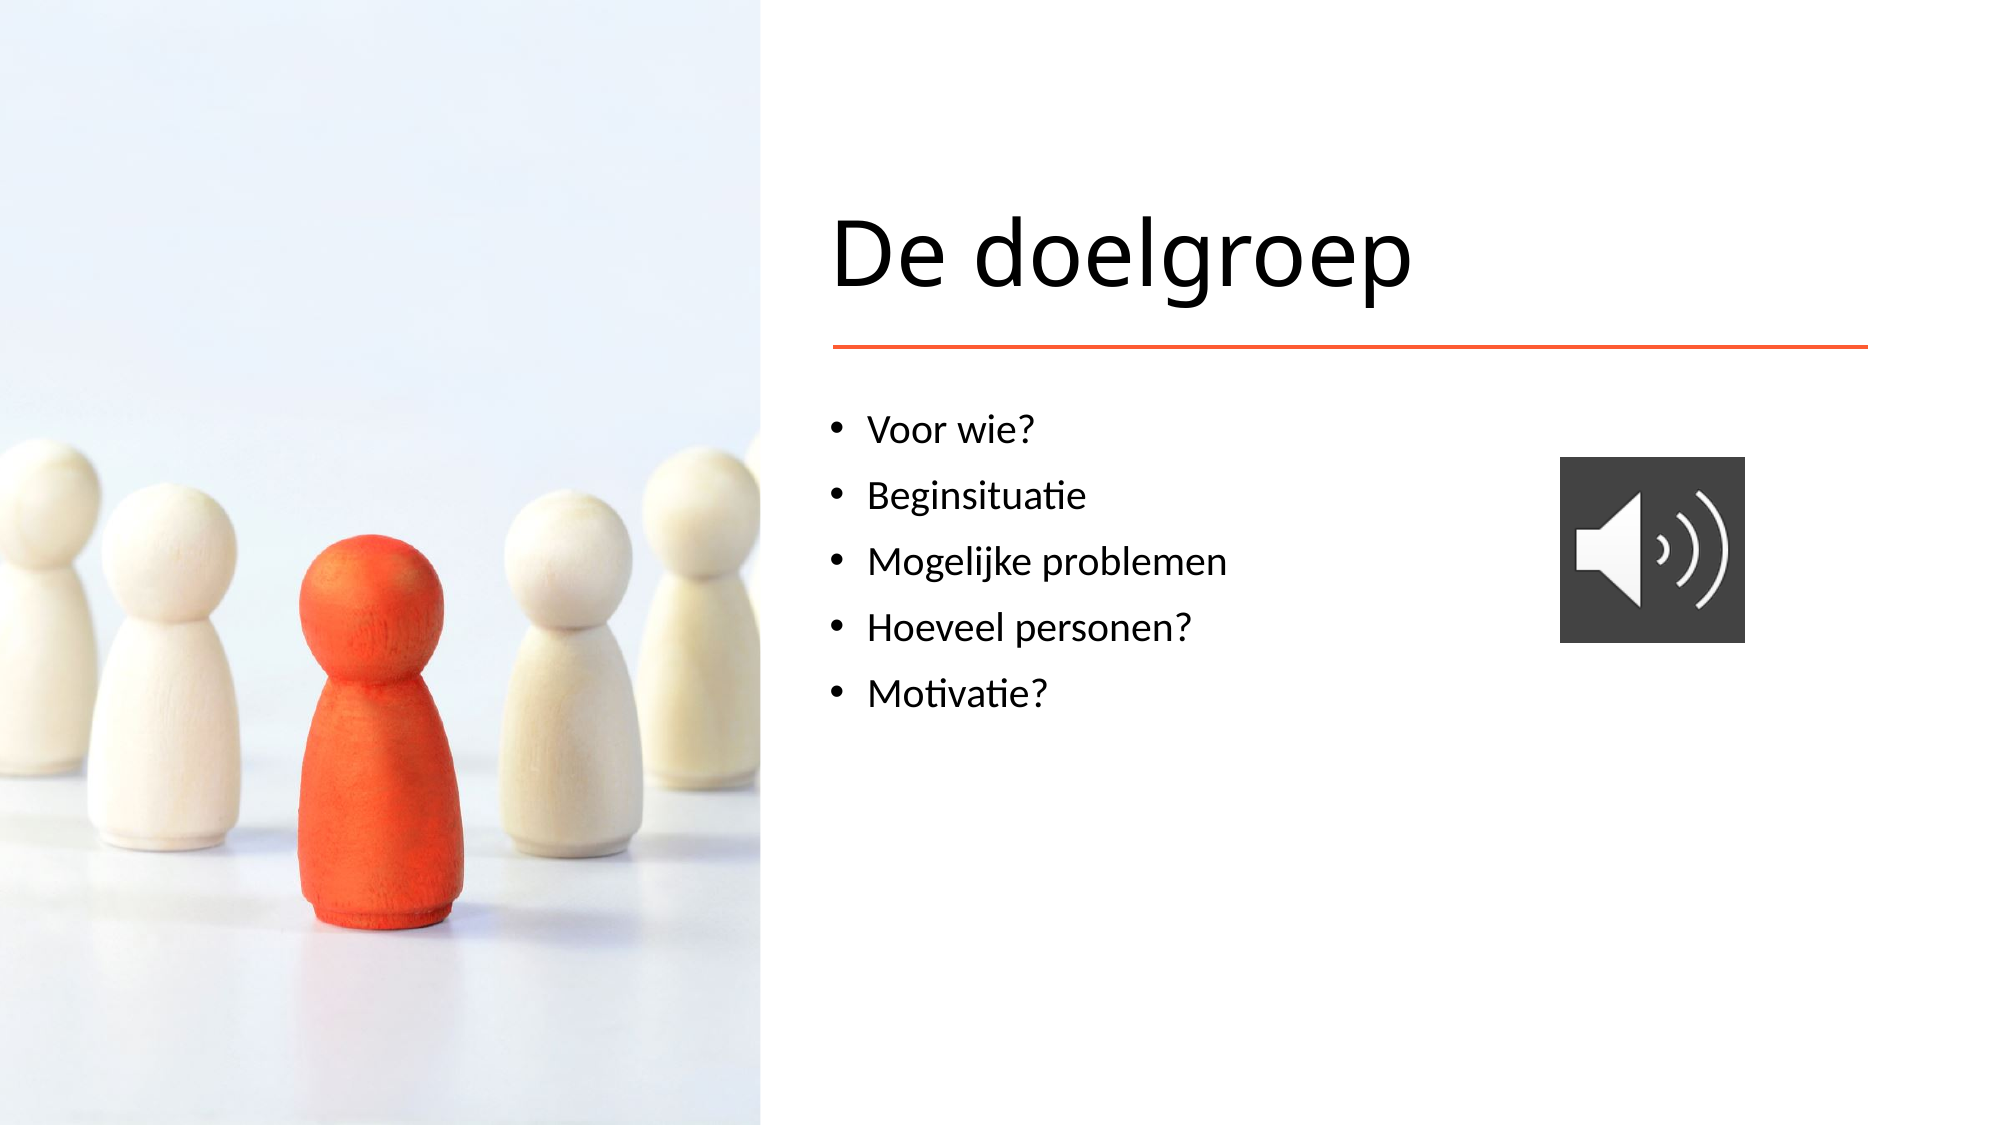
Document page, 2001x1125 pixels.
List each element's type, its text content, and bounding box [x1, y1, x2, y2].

title De doelgroep [814, 103, 1895, 315]
list Voor wie? Beginsituatie Mogelijke problemen Hoeveel personen? Motivatie? [814, 399, 1895, 1021]
picture [1558, 456, 1746, 644]
picture [0, 0, 761, 1125]
